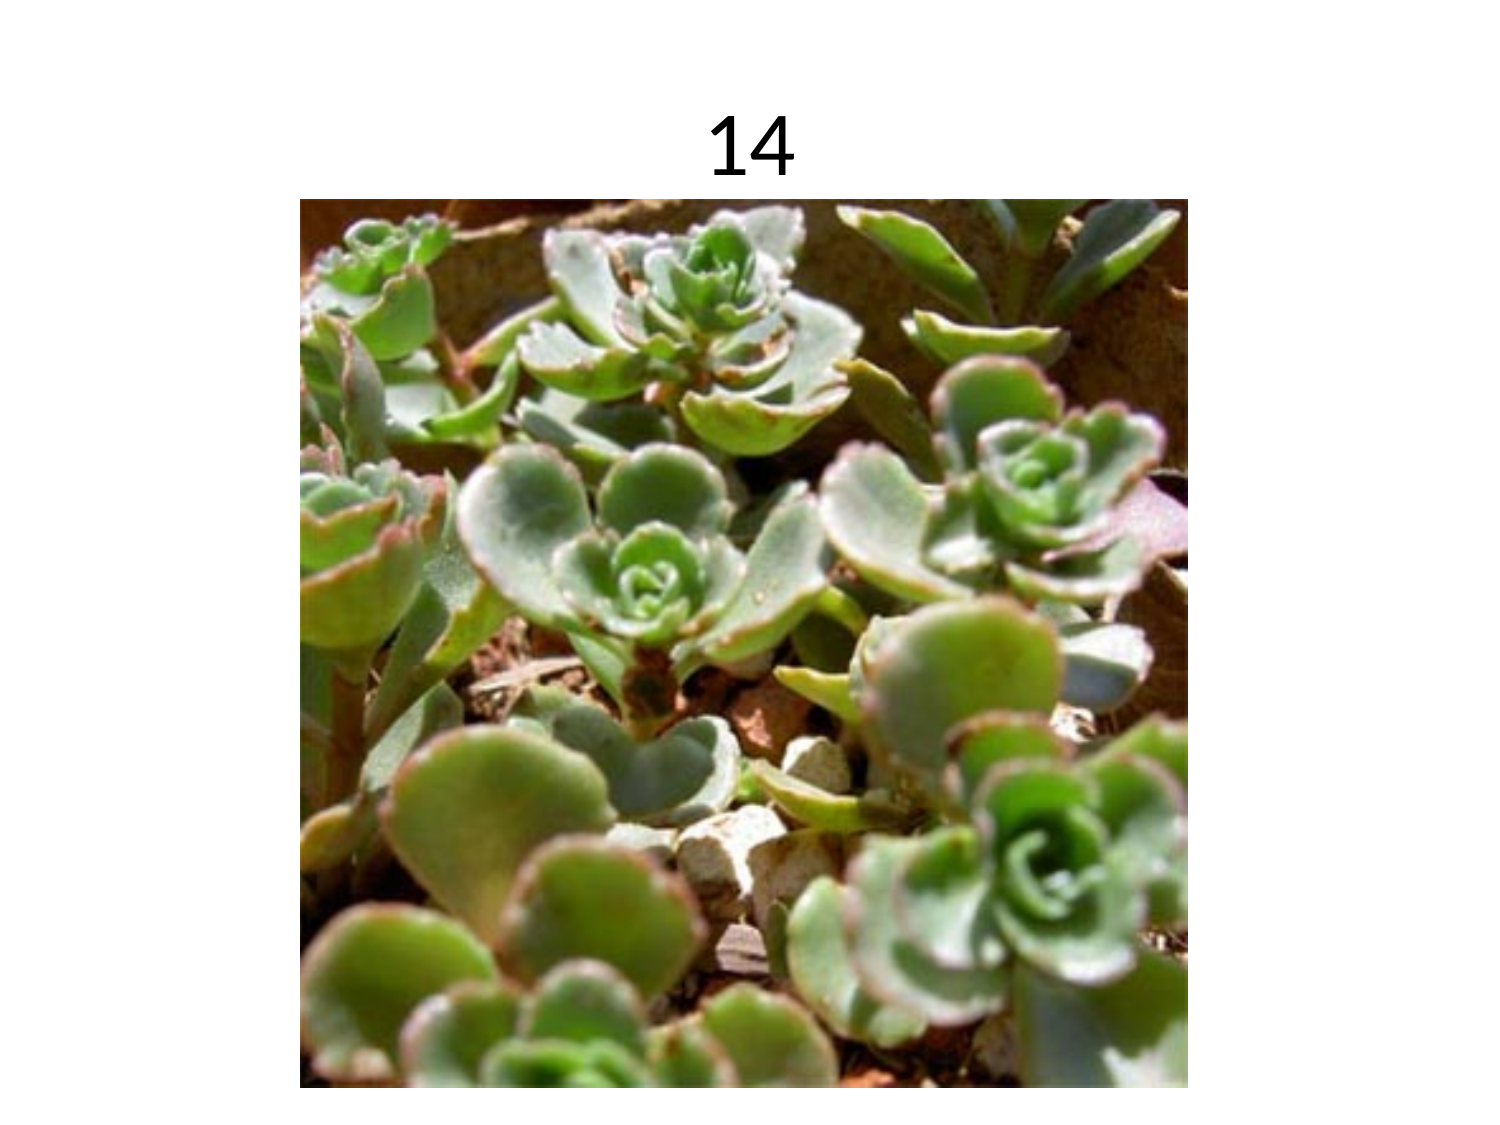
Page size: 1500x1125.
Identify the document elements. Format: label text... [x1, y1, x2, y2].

picture [299, 199, 1188, 1088]
title 14 [75, 45, 1425, 233]
